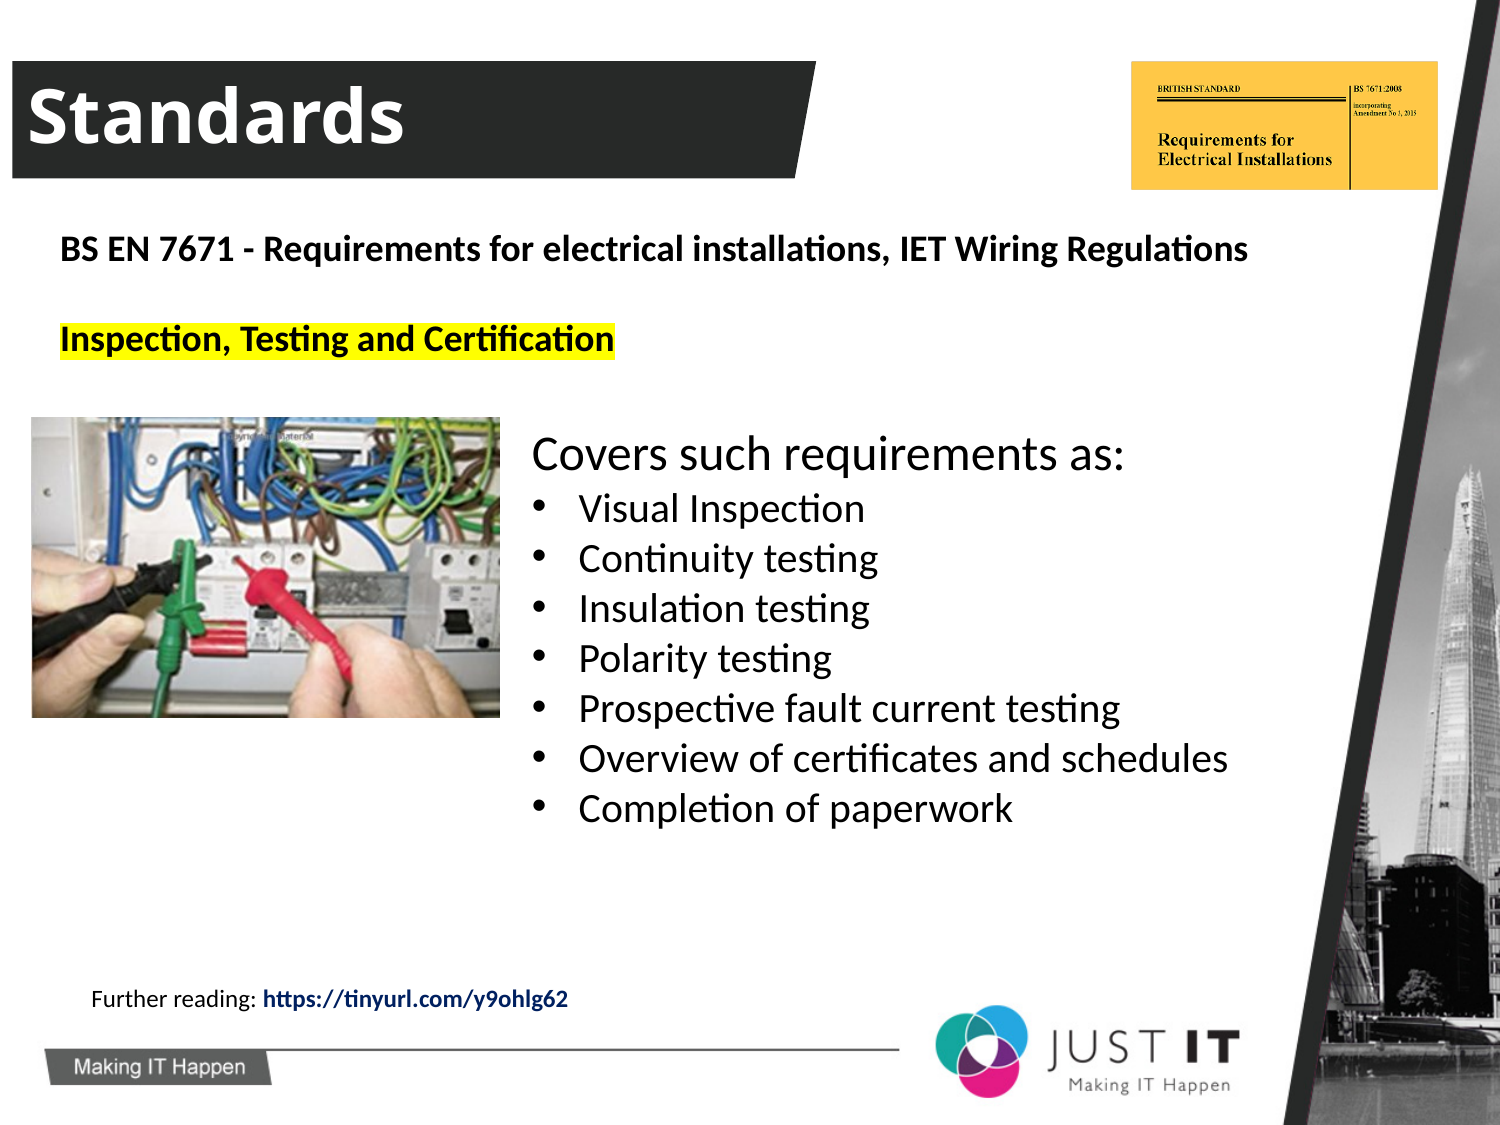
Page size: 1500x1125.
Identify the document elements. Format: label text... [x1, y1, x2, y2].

text_box BS EN 7671 - Requirements for electrical installations, IET Wiring Regulations Inspection, Testing and Certification [45, 216, 1270, 411]
title Standards [12, 61, 927, 179]
text_box Further reading: https://tinyurl.com/y9ohlg62 [76, 975, 975, 1020]
picture [0, 0, 1500, 1125]
text_box Covers such requirements as: Visual Inspection Continuity testing Insulation testing Polarity testing Prospective fault current testing Overview of certificates and schedules Completion of paperwork [517, 413, 1433, 934]
